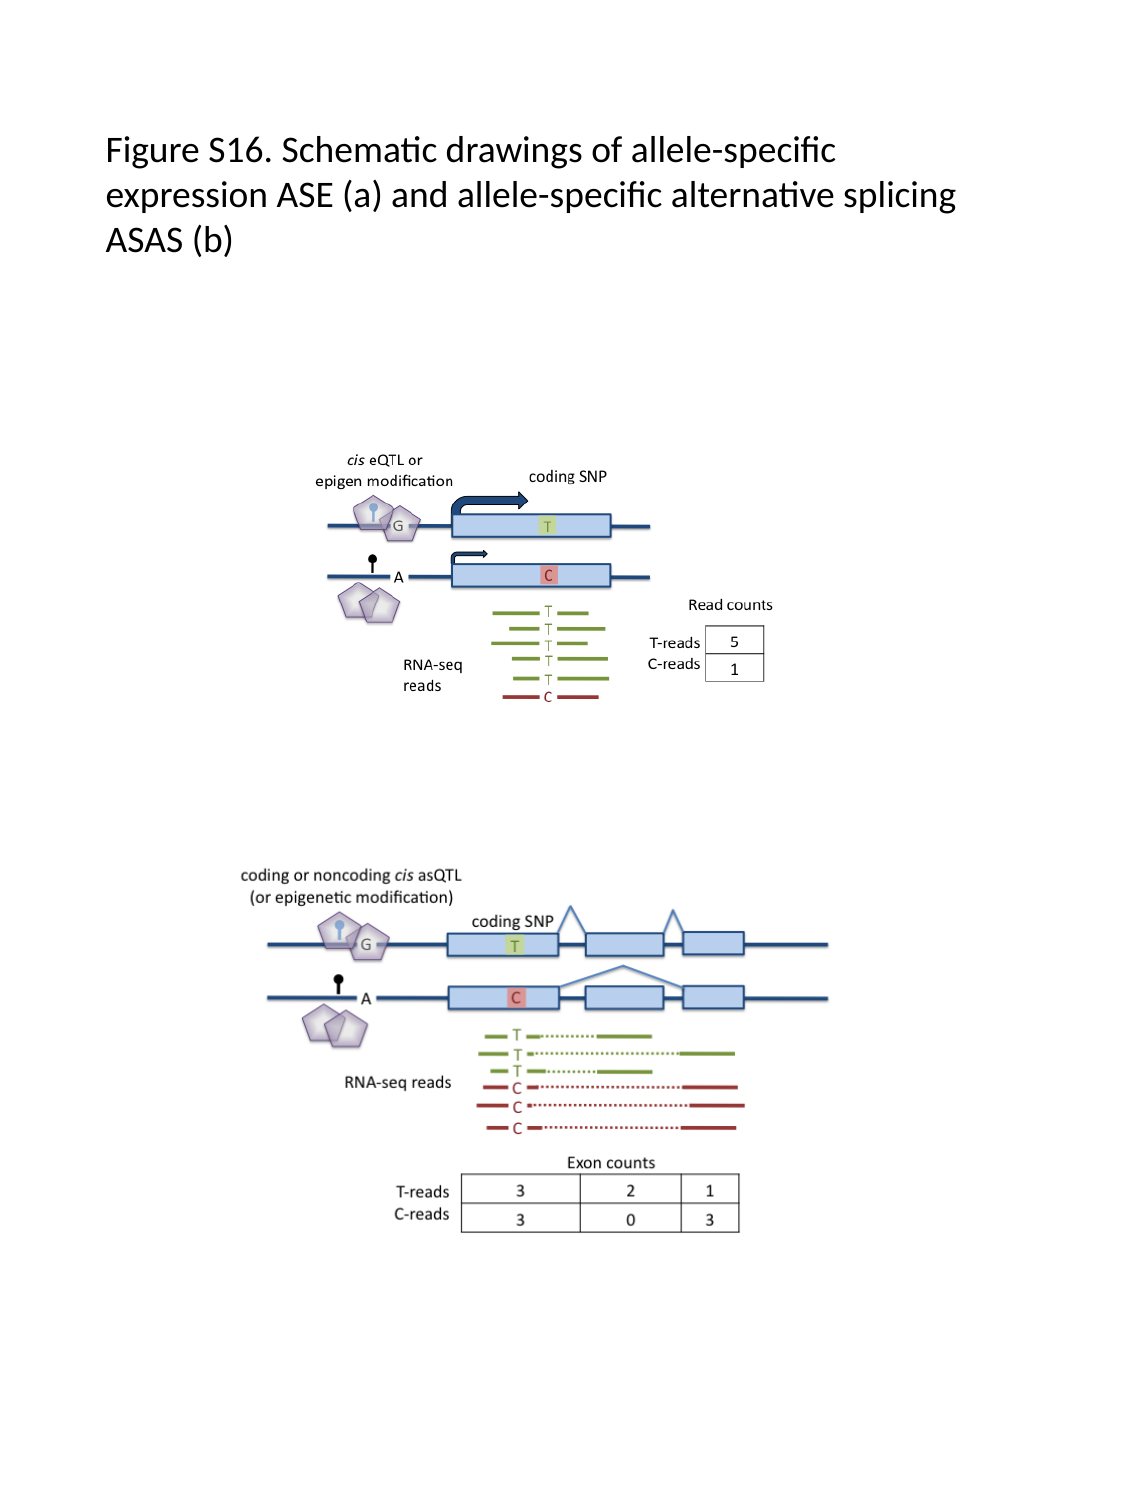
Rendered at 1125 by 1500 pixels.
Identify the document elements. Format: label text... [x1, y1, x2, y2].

picture [154, 421, 879, 1303]
text_box Figure S16. Schematic drawings of allele-specific expression ASE (a) and allele-specific alternative splicing ASAS (b) [90, 117, 984, 268]
